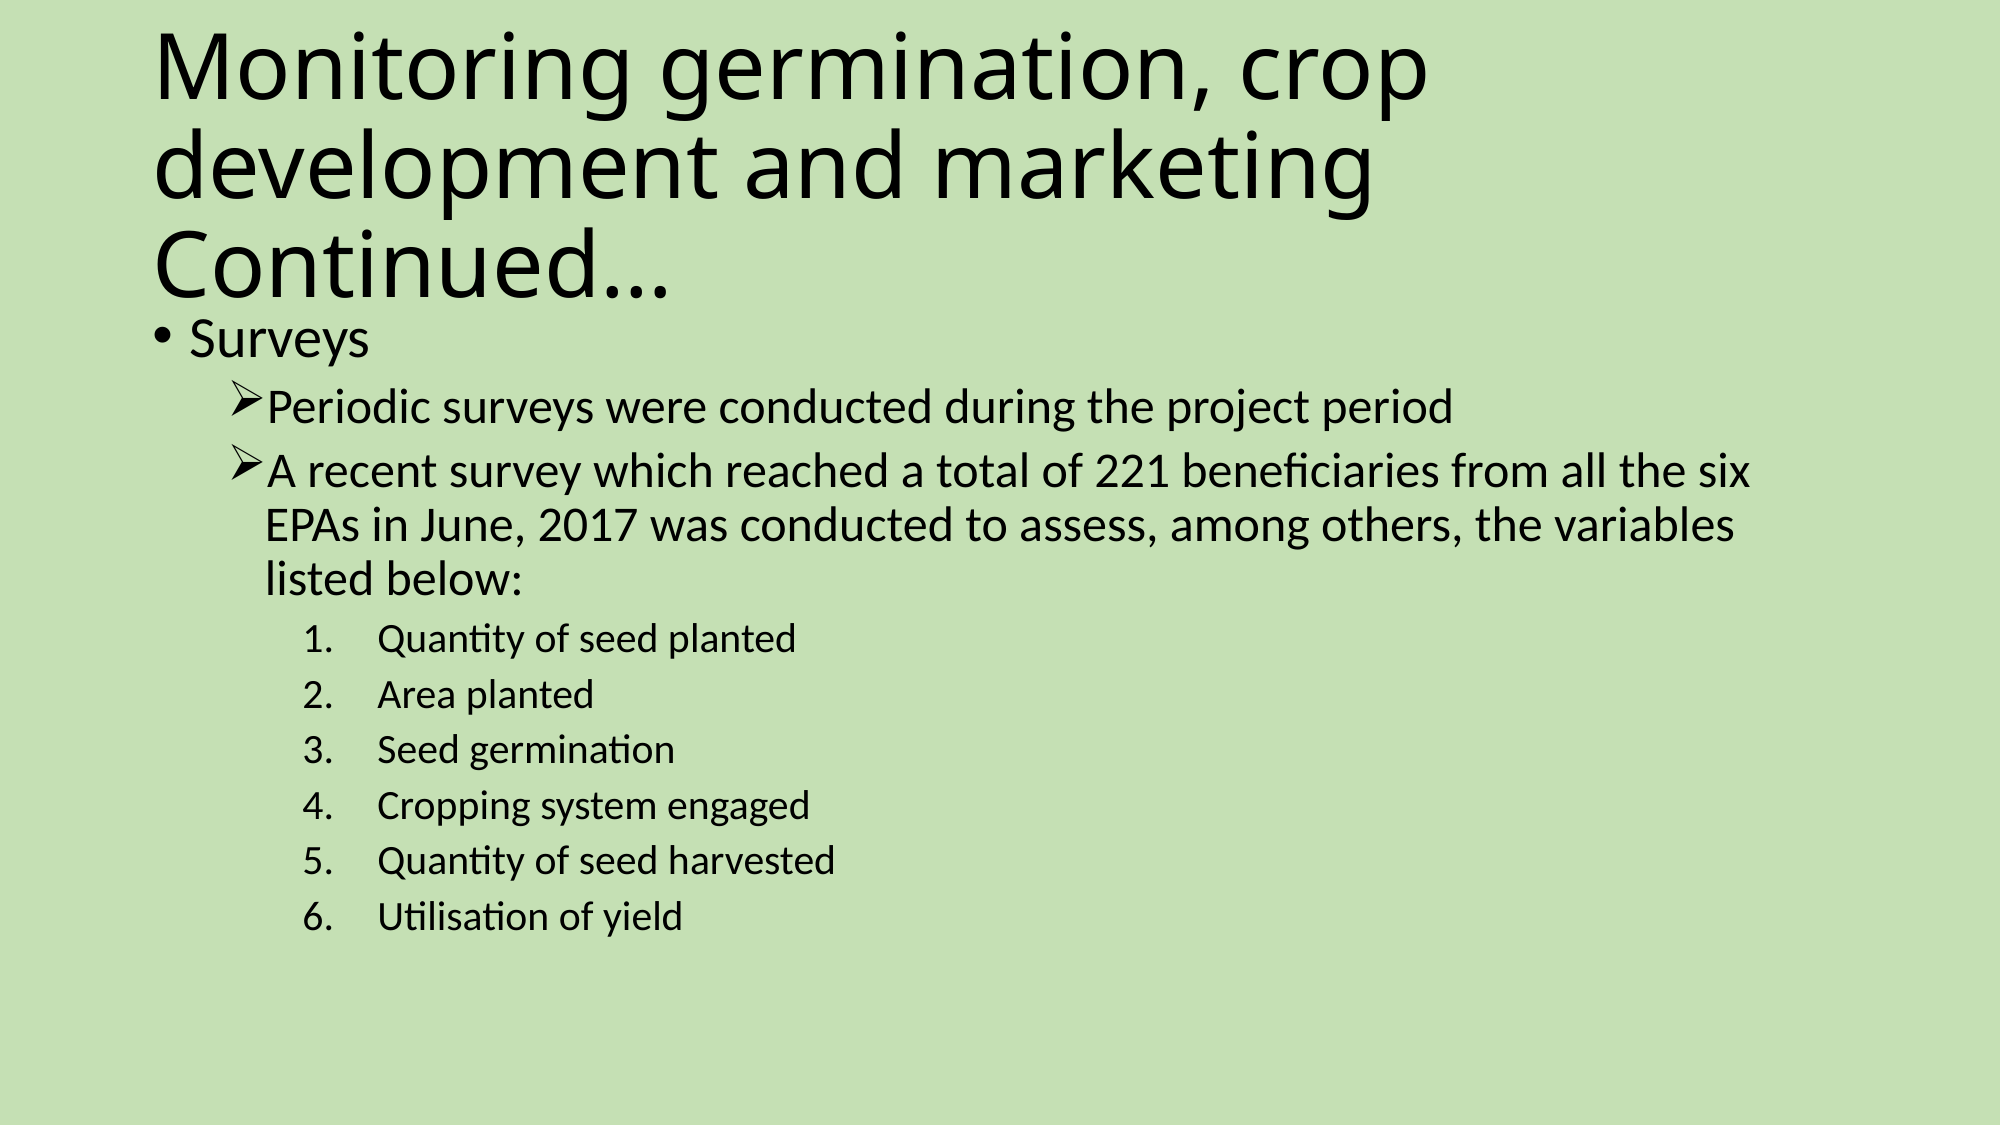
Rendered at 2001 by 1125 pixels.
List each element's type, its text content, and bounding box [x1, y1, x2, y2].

title Monitoring germination, crop development and marketing Continued… [137, 59, 1863, 278]
list Surveys Periodic surveys were conducted during the project period A recent survey which reached a total of 221 beneficiaries from all the six EPAs in June, 2017 was conducted to assess, among others, the variables listed below: Quantity of seed planted Area planted Seed germination Cropping system engaged Quantity of seed harvested Utilisation of yield [137, 299, 1863, 1014]
